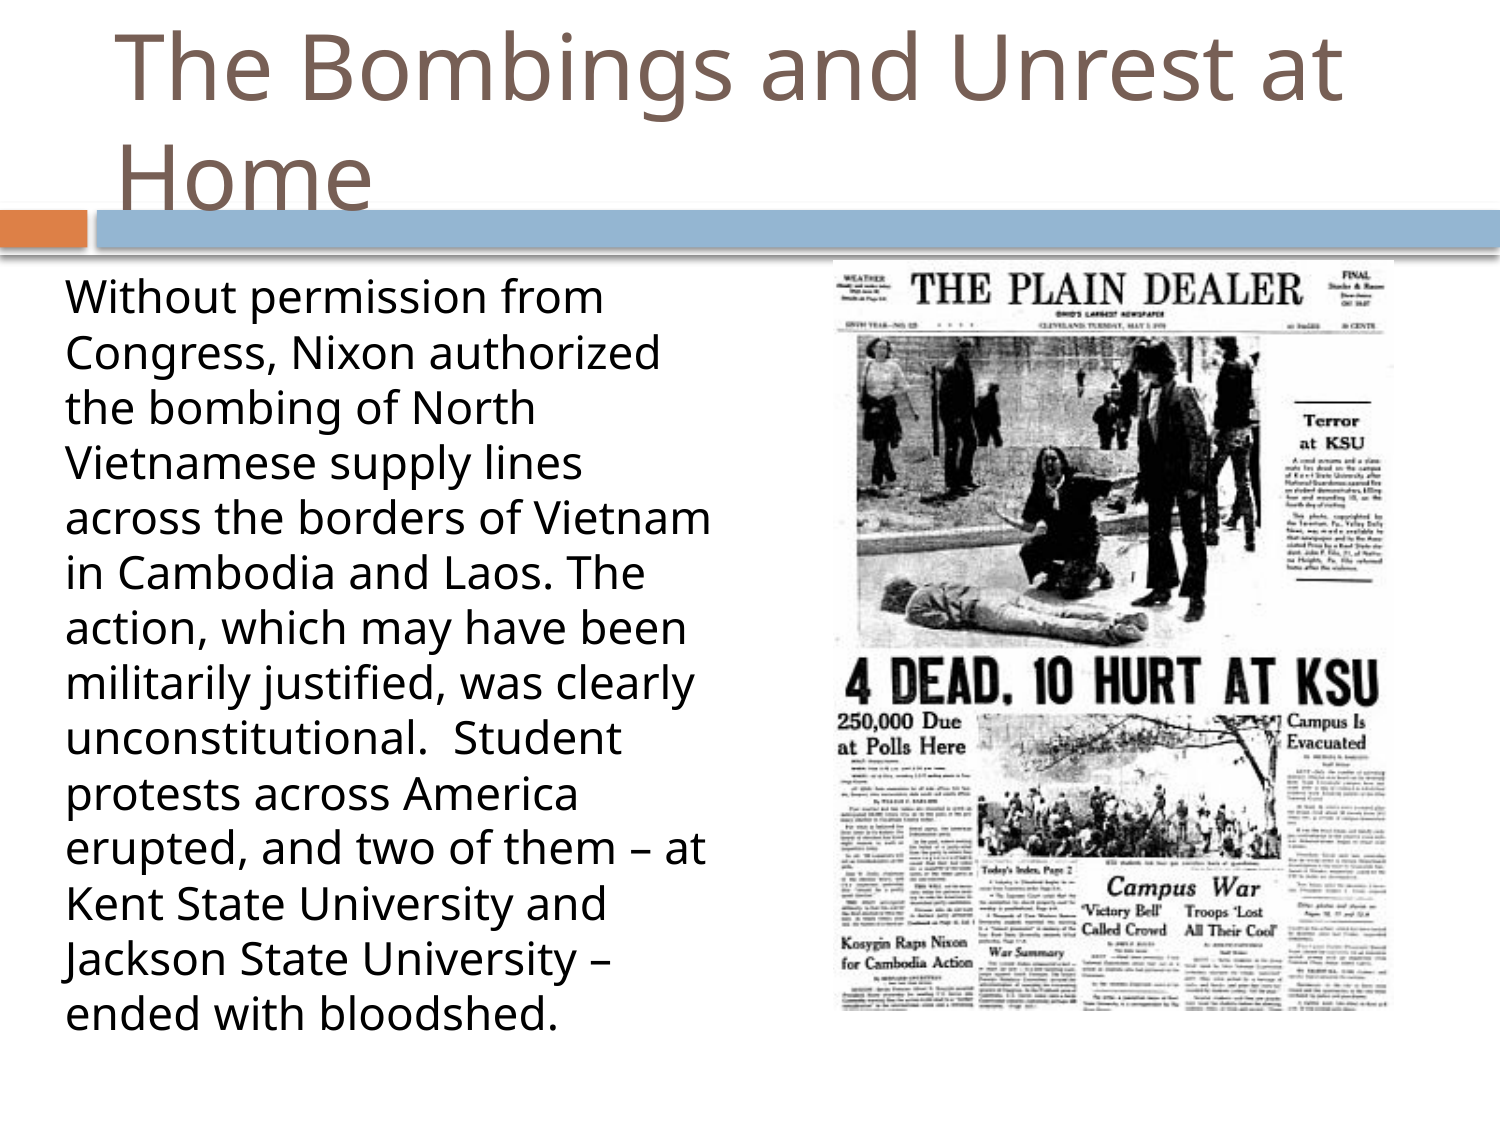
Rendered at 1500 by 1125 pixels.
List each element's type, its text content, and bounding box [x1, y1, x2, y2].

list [833, 260, 1394, 1011]
list Without permission from Congress, Nixon authorized the bombing of North Vietnamese supply lines across the borders of Vietnam in Cambodia and Laos. The action, which may have been militarily justified, was clearly unconstitutional. Student protests across America erupted, and two of them – at Kent State University and Jackson State University – ended with bloodshed. [50, 260, 738, 1063]
title The Bombings and Unrest at Home [99, 37, 1438, 200]
